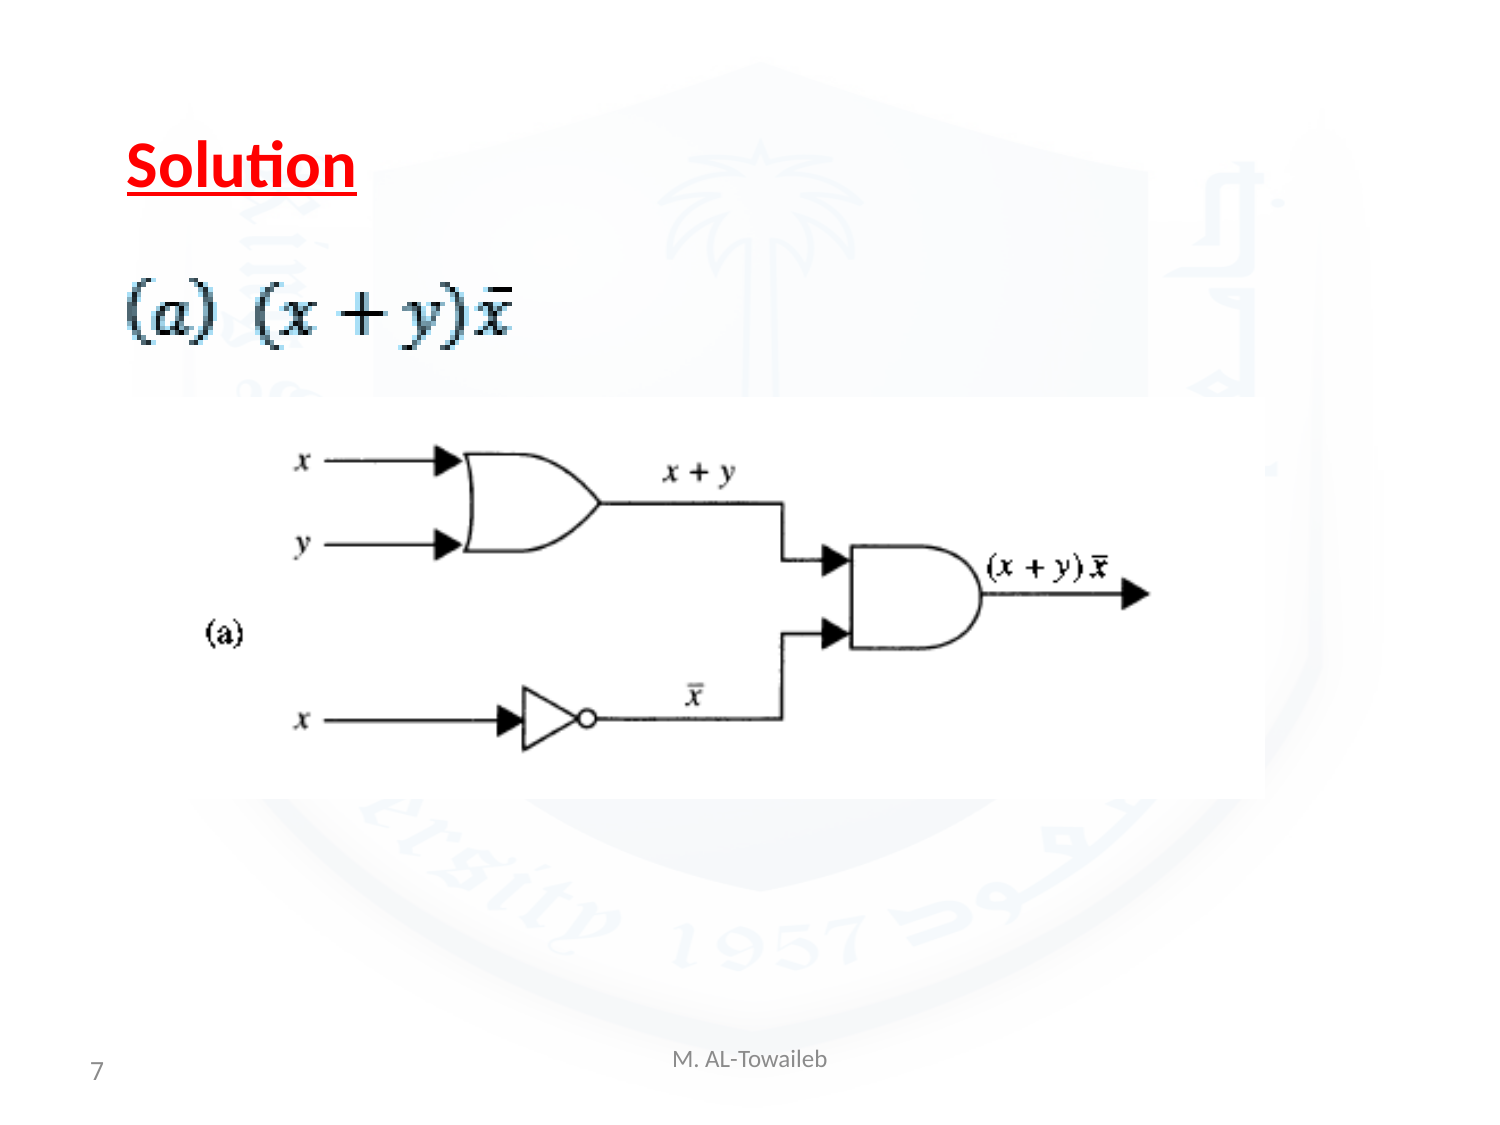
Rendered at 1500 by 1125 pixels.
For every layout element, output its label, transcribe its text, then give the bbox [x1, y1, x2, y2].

text_box Solution [112, 113, 573, 209]
footer M. AL-Towaileb [512, 1042, 988, 1103]
picture [123, 278, 512, 374]
picture [100, 396, 1265, 799]
slide_number 7 [75, 1042, 425, 1103]
